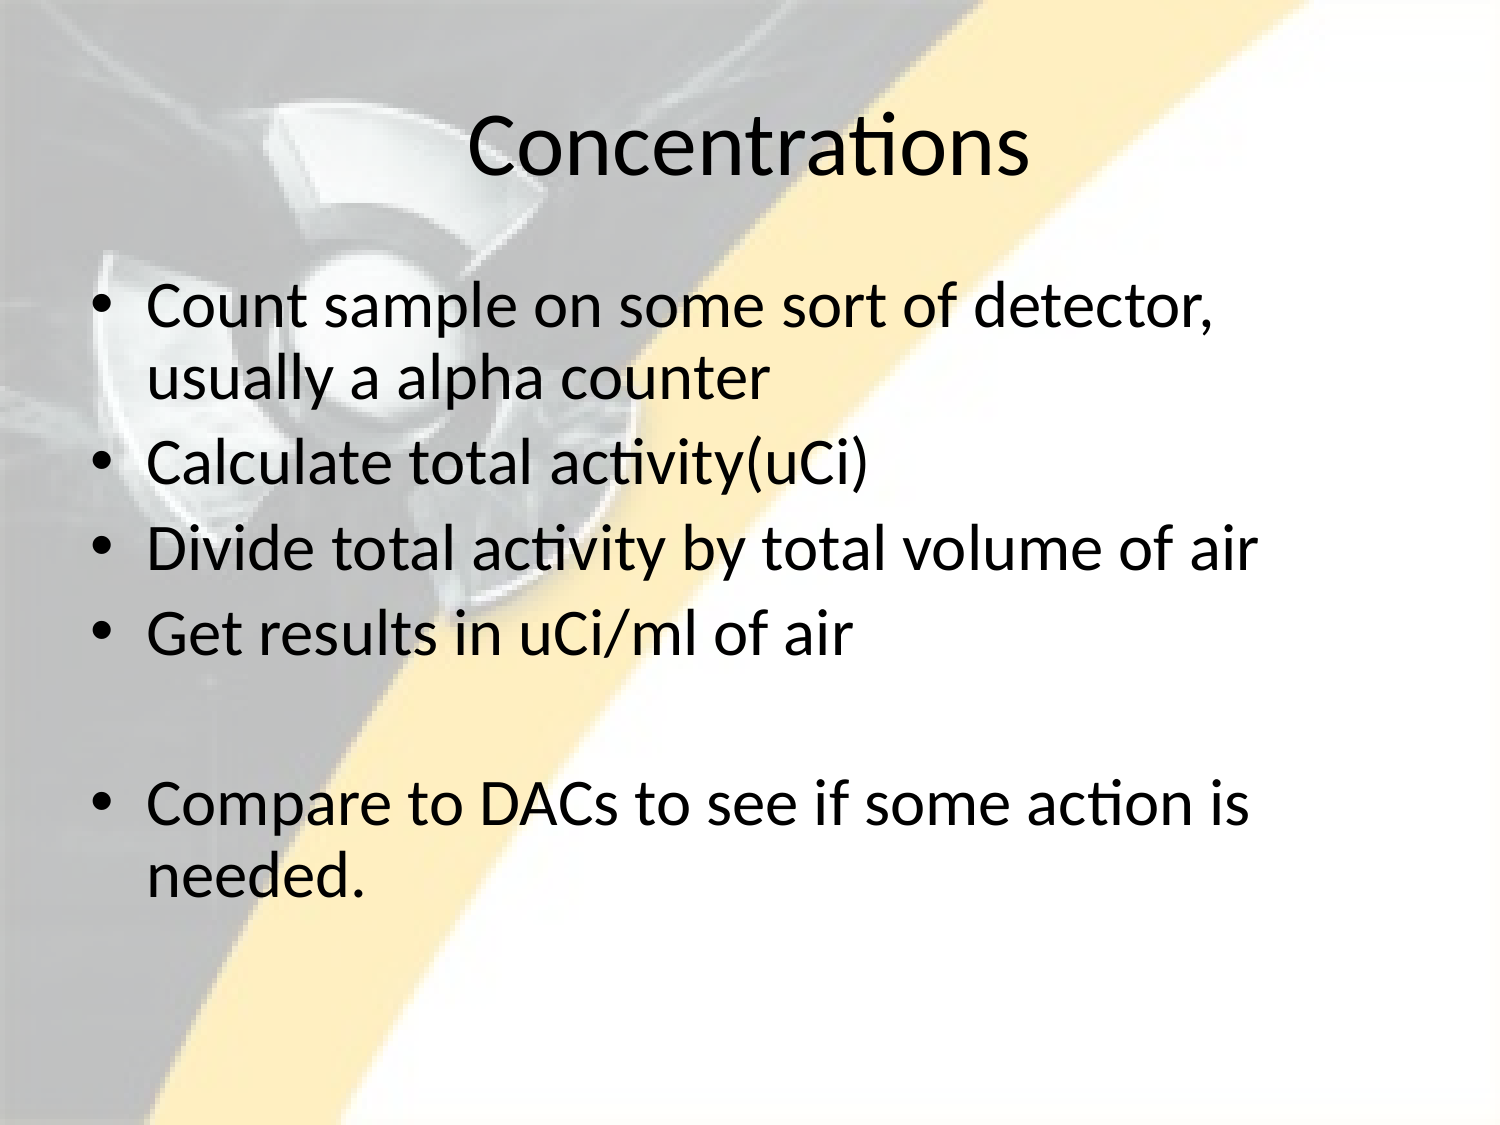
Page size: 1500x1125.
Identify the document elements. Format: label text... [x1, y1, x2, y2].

title Concentrations [75, 45, 1425, 233]
list Count sample on some sort of detector, usually a alpha counter Calculate total activity(uCi) Divide total activity by total volume of air Get results in uCi/ml of air Compare to DACs to see if some action is needed. [75, 262, 1425, 1005]
